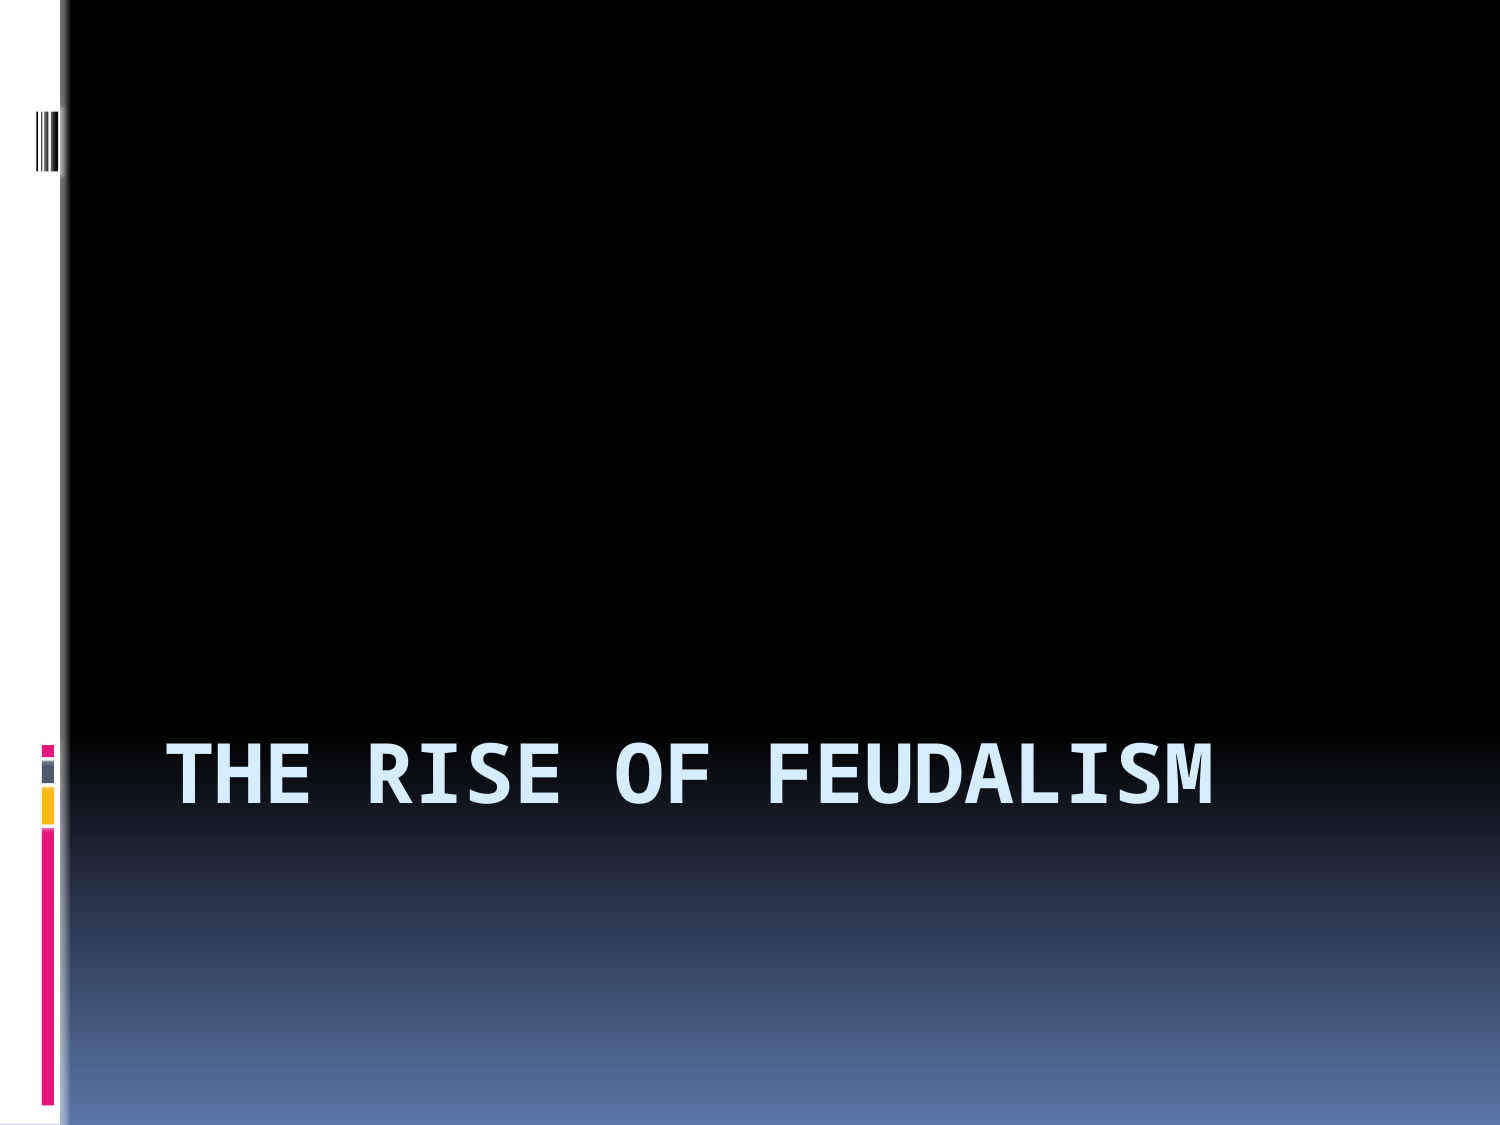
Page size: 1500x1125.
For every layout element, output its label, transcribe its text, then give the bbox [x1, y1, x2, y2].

title The Rise of Feudalism [150, 712, 1425, 1037]
